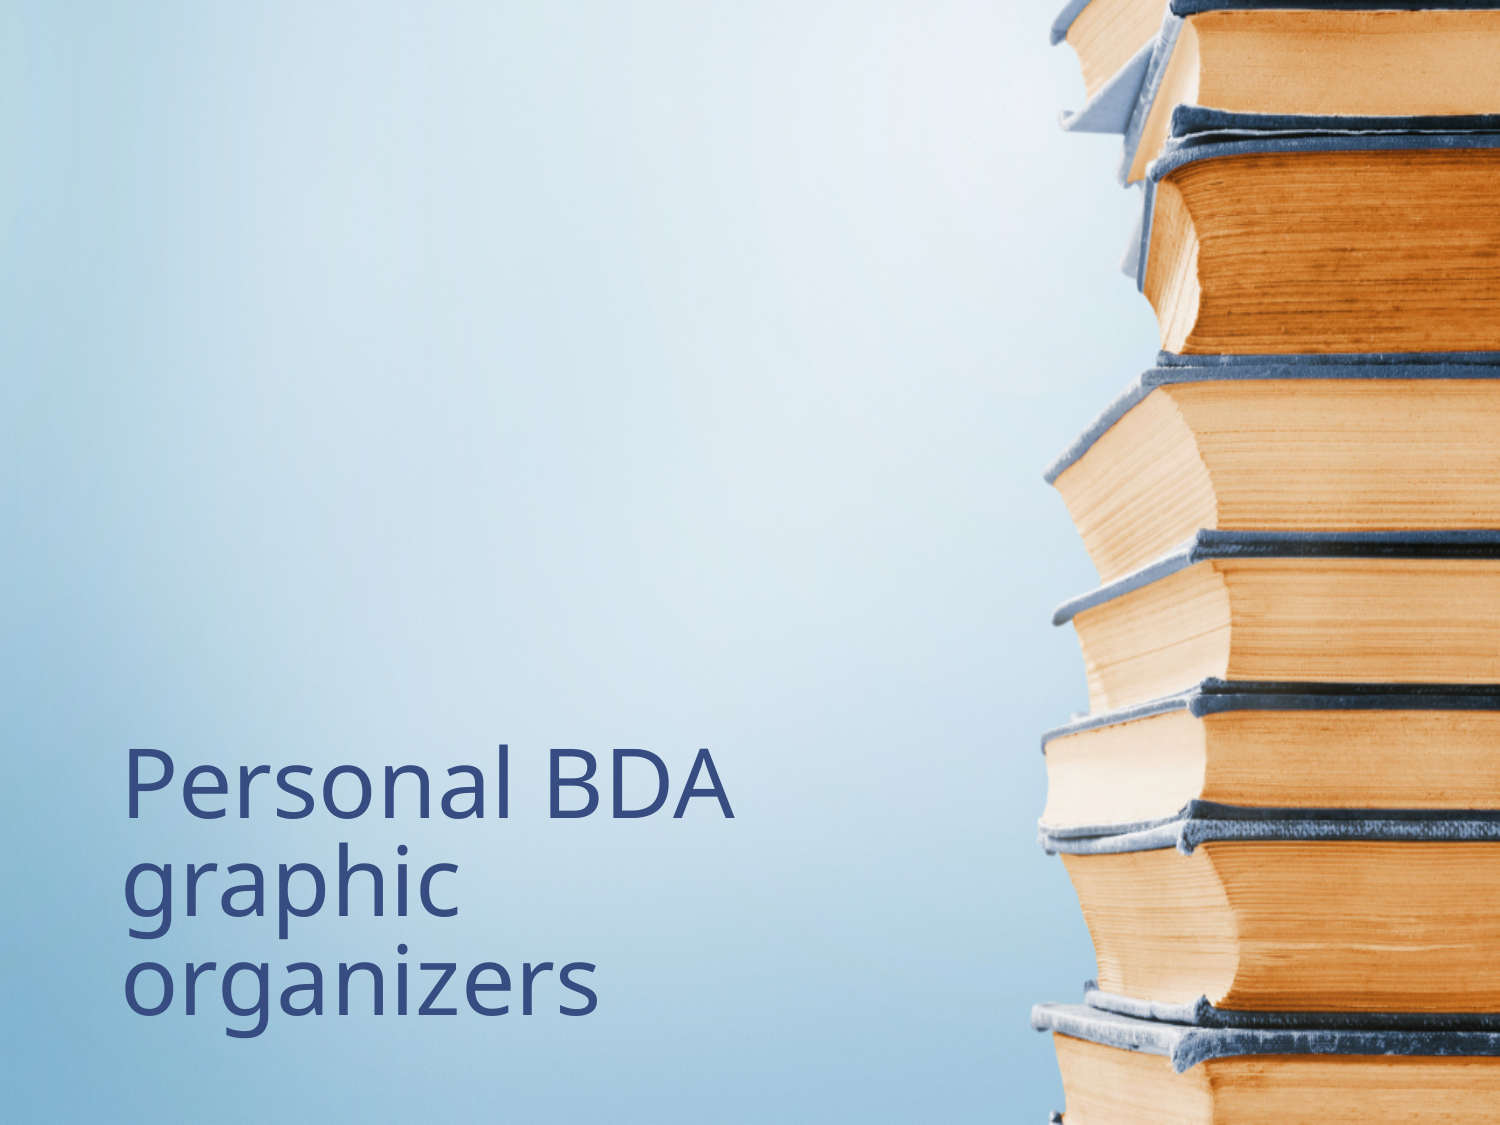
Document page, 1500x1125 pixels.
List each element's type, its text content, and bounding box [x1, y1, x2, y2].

title Personal BDA graphic organizers [99, 729, 963, 1046]
picture [0, 0, 1500, 1125]
